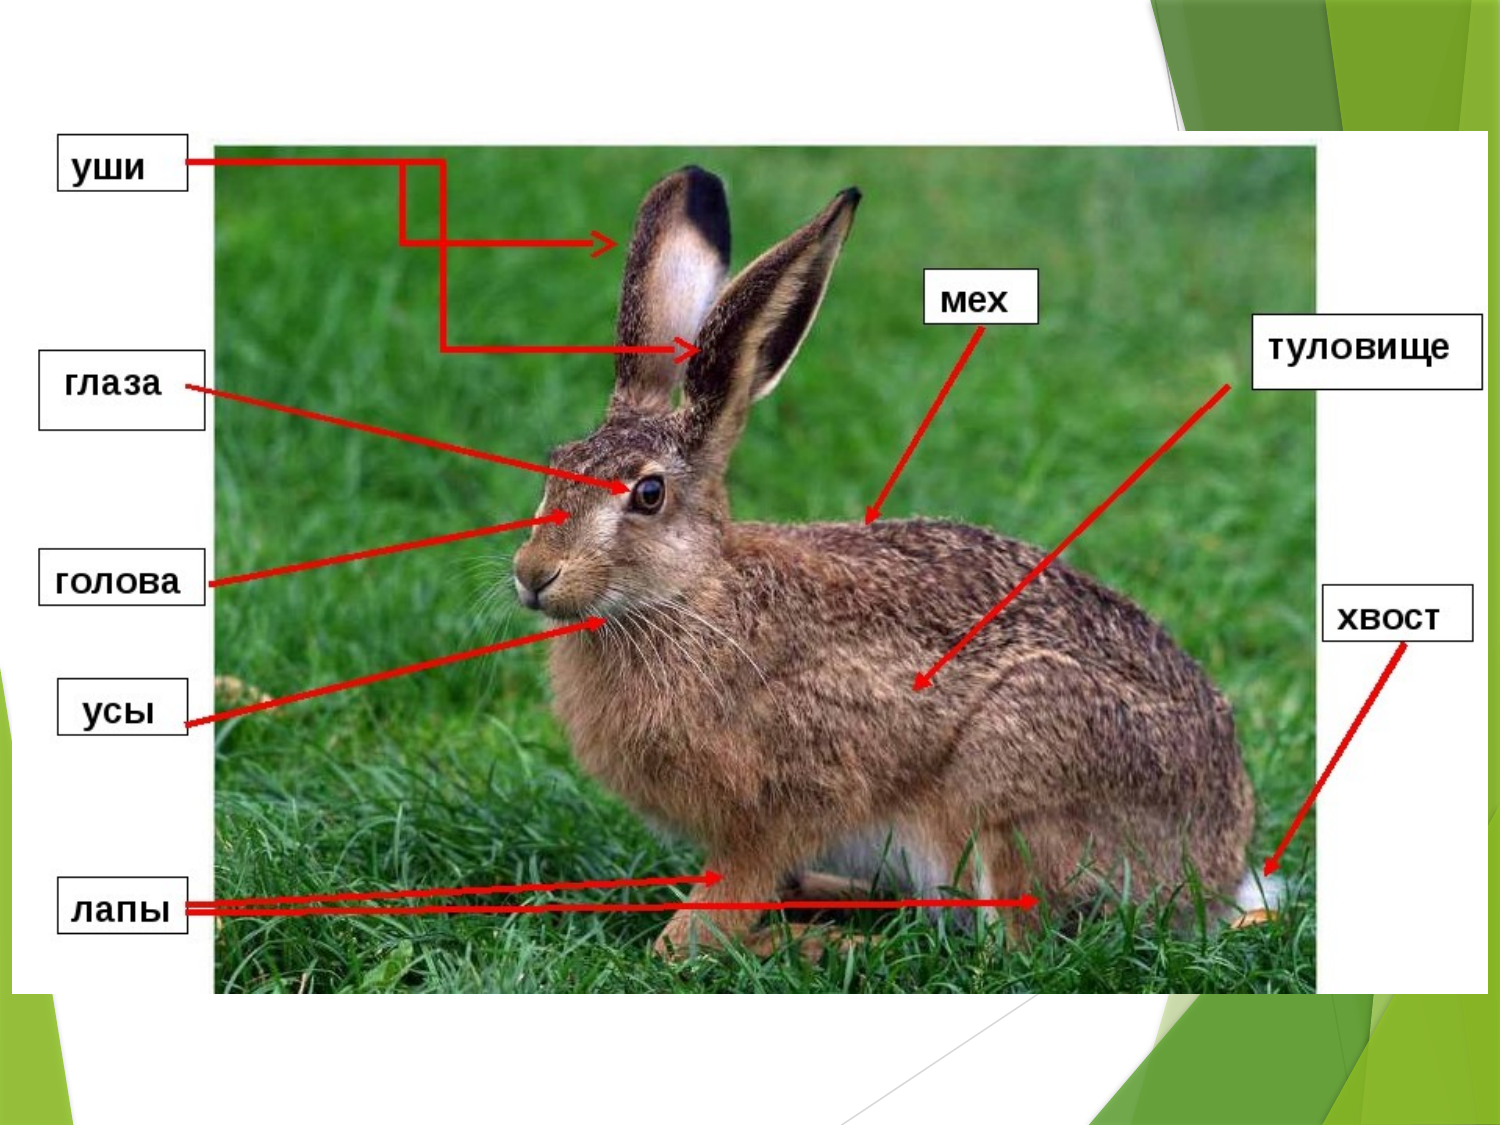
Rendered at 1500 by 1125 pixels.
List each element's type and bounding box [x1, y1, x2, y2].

picture [11, 130, 1489, 995]
